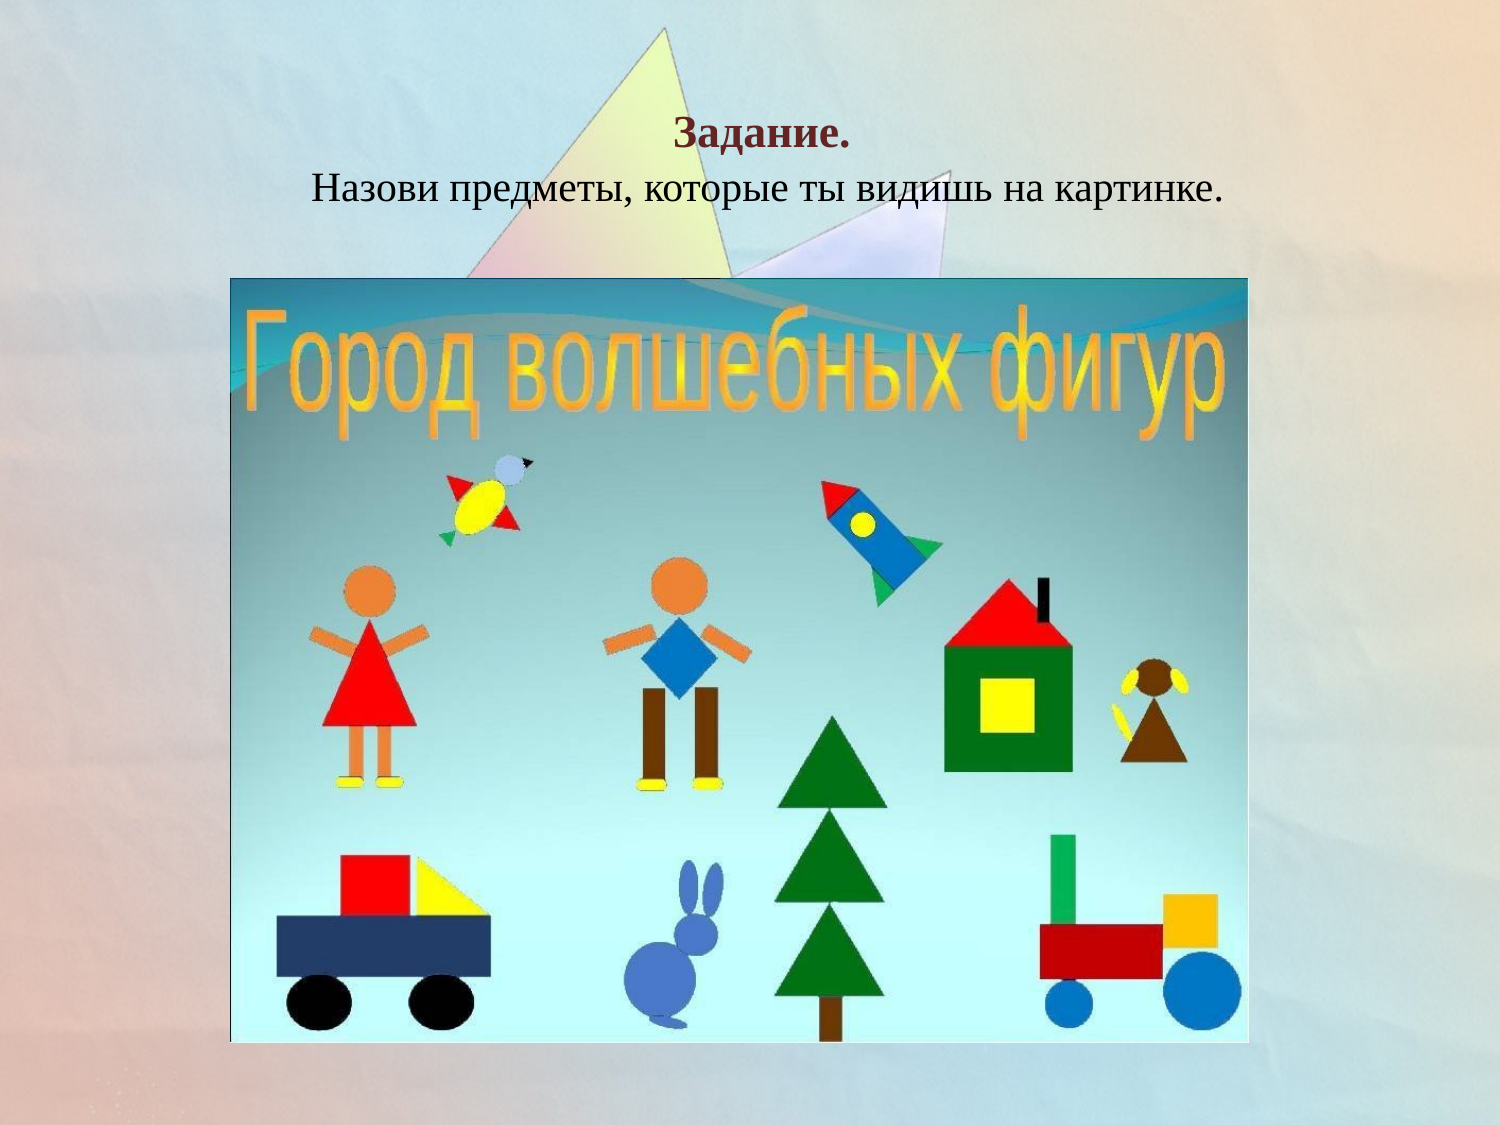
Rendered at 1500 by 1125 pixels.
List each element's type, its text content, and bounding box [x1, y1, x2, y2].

picture [0, 0, 1500, 1125]
title Задание. Назови предметы, которые ты видишь на картинке. [88, 45, 1436, 268]
